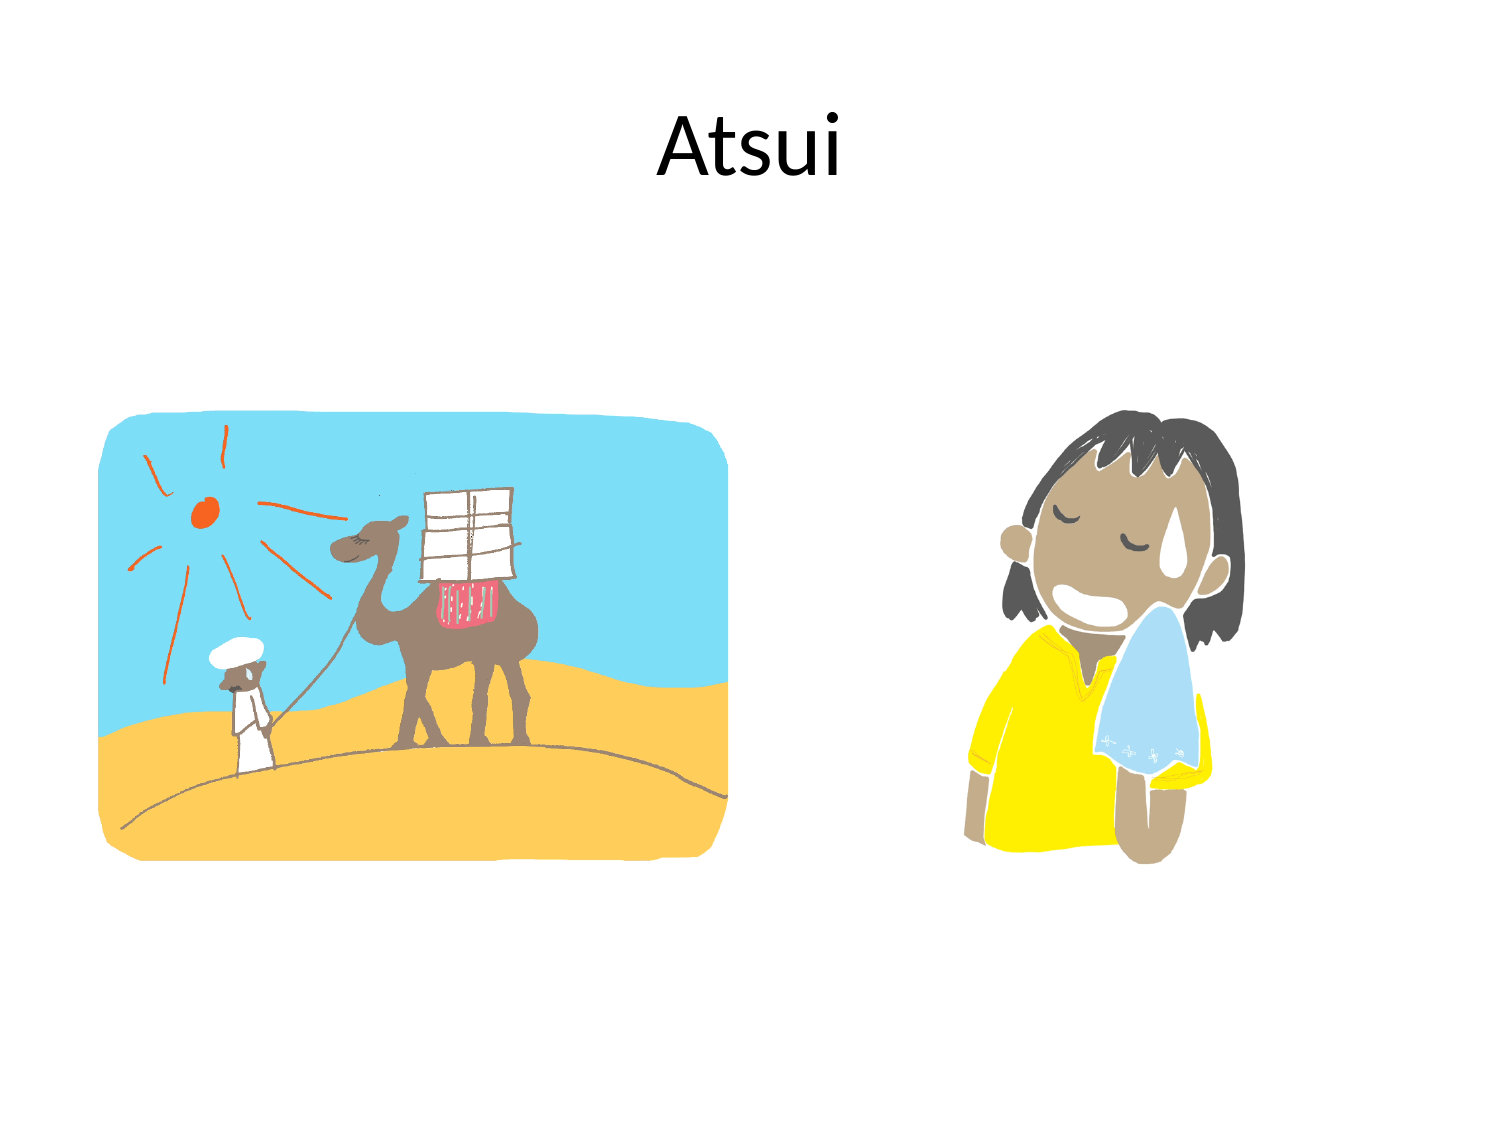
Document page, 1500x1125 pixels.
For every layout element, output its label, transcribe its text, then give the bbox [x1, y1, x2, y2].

title Atsui [75, 45, 1425, 233]
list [762, 394, 1426, 873]
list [74, 396, 738, 871]
